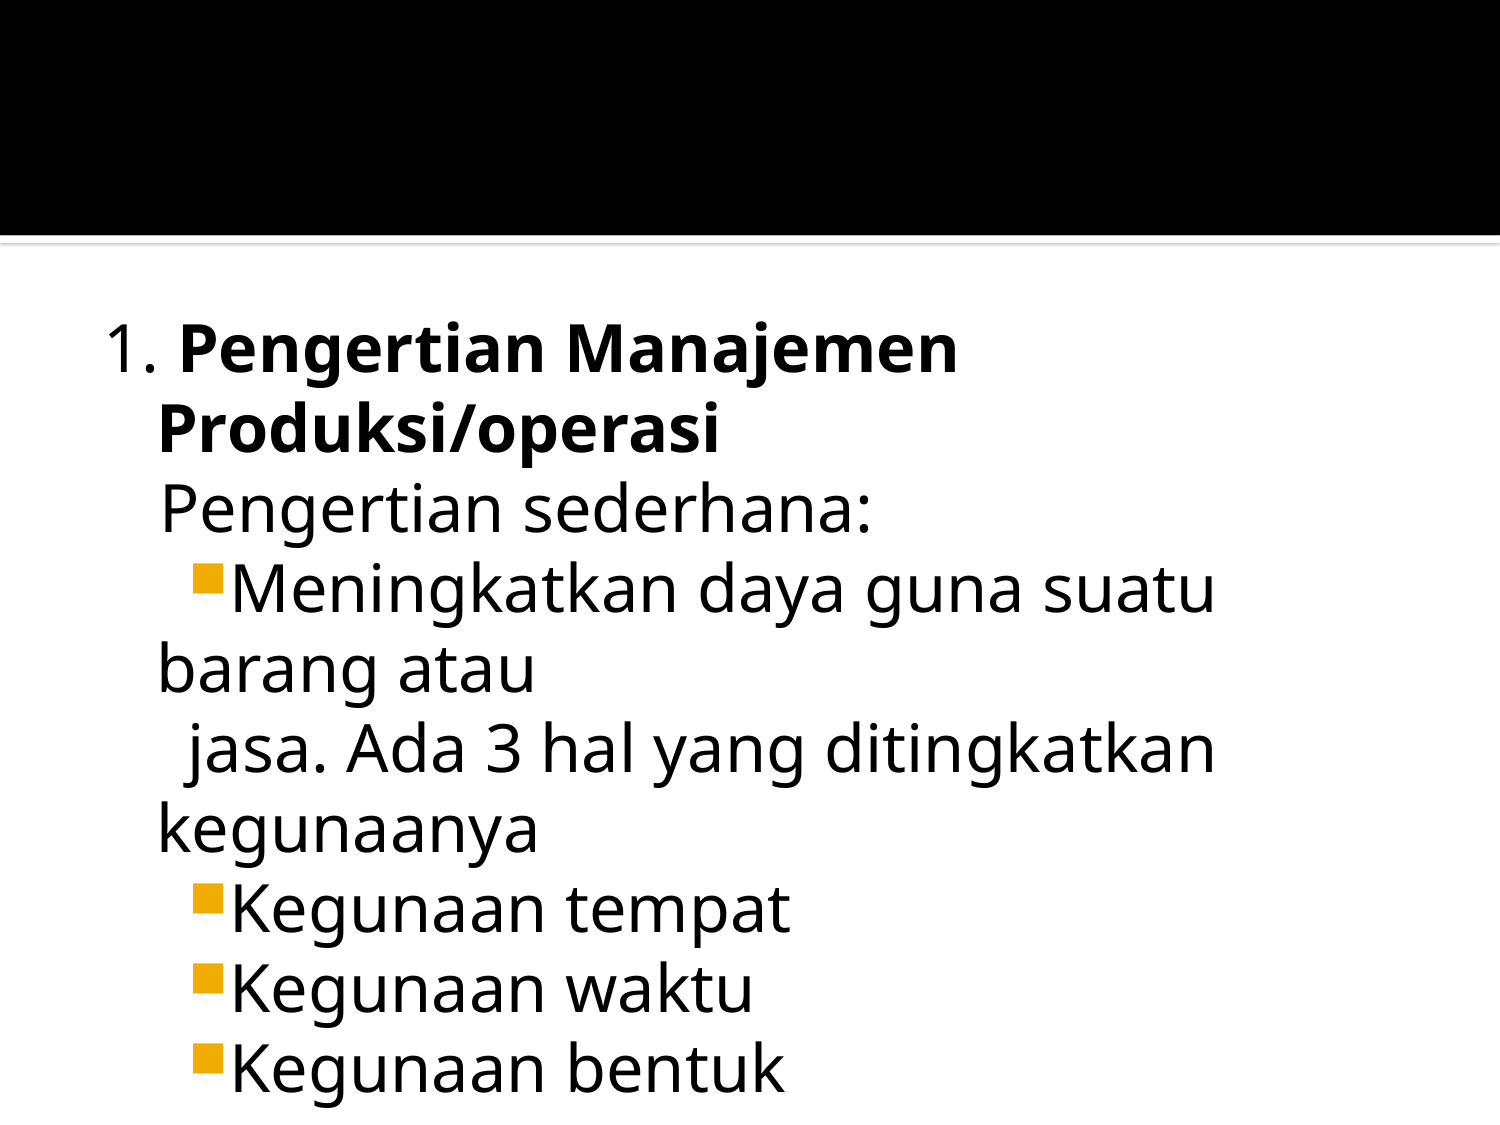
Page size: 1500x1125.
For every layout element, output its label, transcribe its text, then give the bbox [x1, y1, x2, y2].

list 1. Pengertian Manajemen Produksi/operasi Pengertian sederhana: Meningkatkan daya guna suatu barang atau jasa. Ada 3 hal yang ditingkatkan kegunaanya Kegunaan tempat Kegunaan waktu Kegunaan bentuk [75, 291, 1425, 1050]
